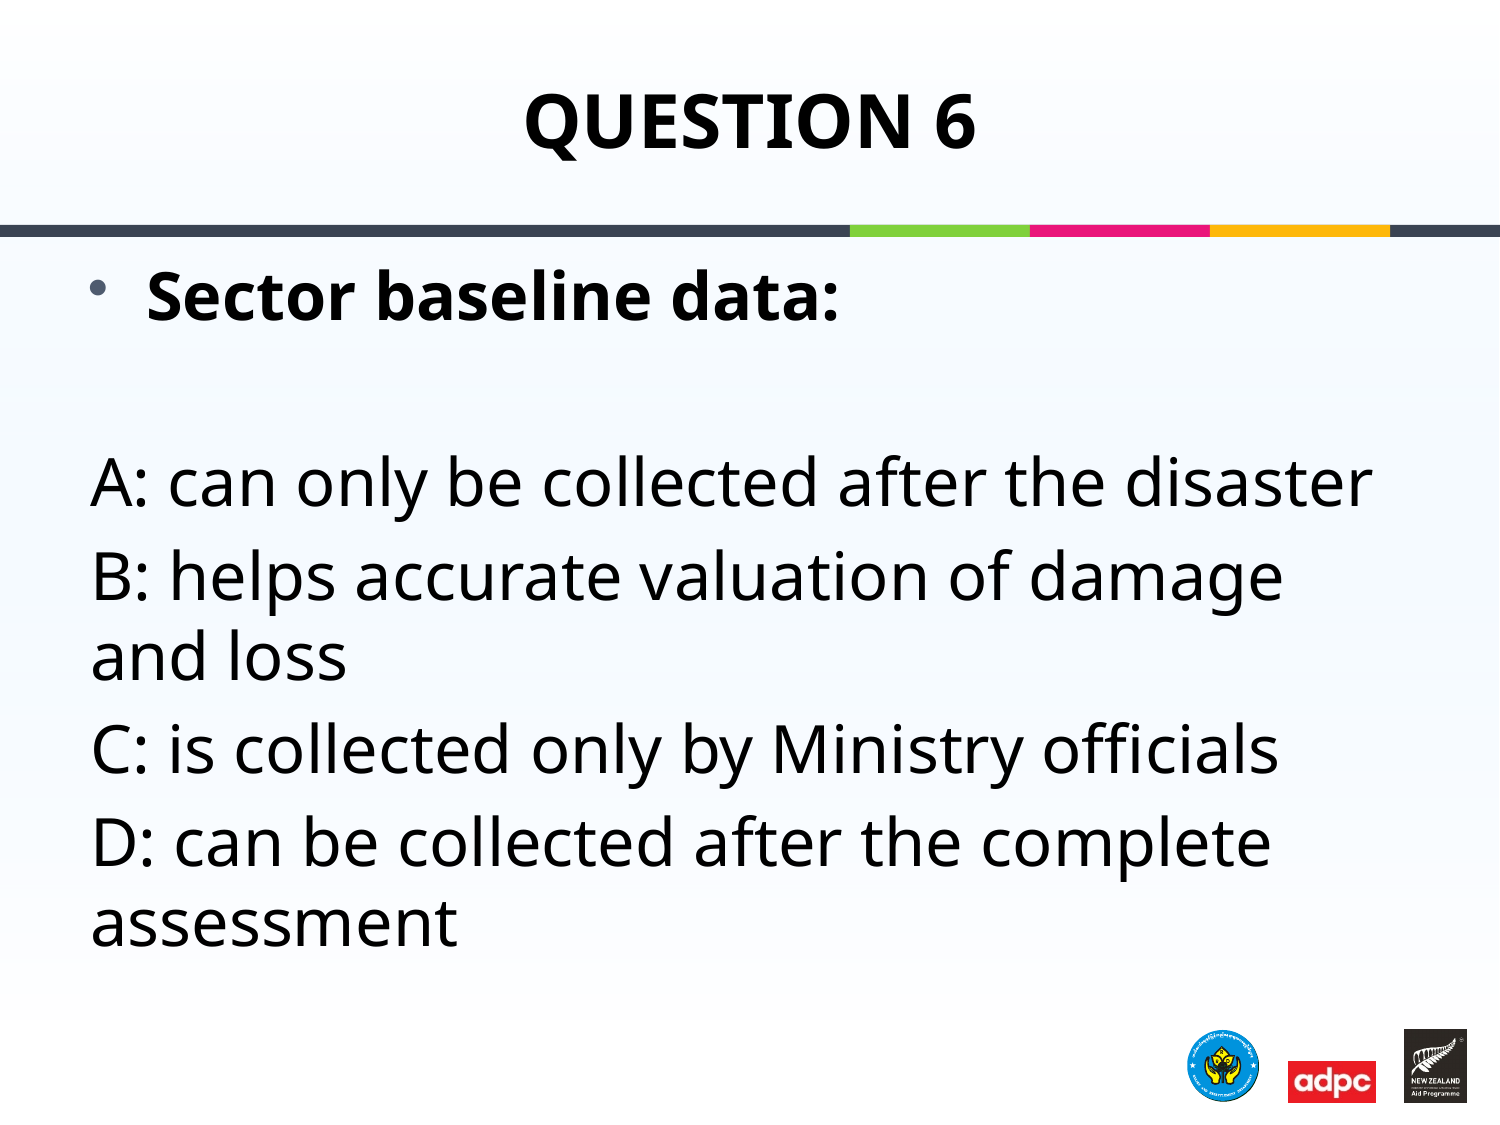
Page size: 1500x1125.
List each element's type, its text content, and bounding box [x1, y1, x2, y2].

title QUESTION 6 [75, 24, 1425, 213]
picture [1288, 1061, 1376, 1103]
list Sector baseline data: A: can only be collected after the disaster B: helps accurate valuation of damage and loss C: is collected only by Ministry officials D: can be collected after the complete assessment [75, 246, 1425, 1005]
picture [1404, 1029, 1467, 1103]
